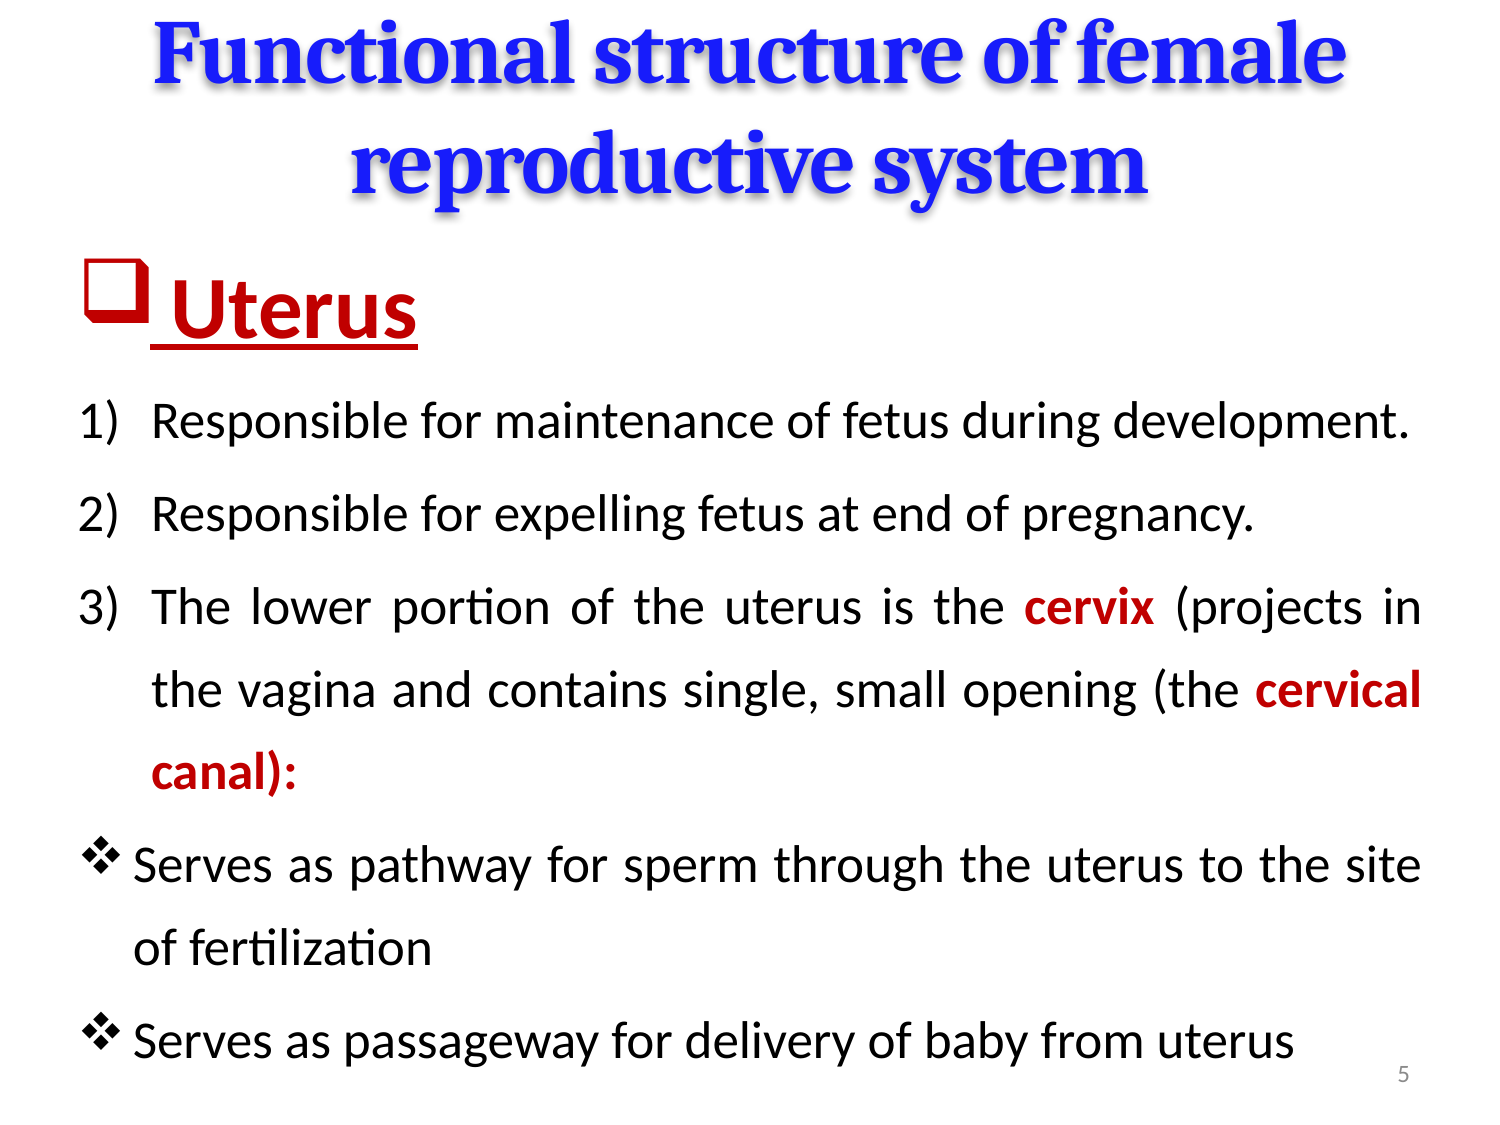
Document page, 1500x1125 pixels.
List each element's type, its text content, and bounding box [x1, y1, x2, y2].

slide_number 5 [1074, 1042, 1425, 1103]
text_box Functional structure of female reproductive system [125, 24, 1375, 179]
list Uterus Responsible for maintenance of fetus during development. Responsible for expelling fetus at end of pregnancy. The lower portion of the uterus is the cervix (projects in the vagina and contains single, small opening (the cervical canal): Serves as pathway for sperm through the uterus to the site of fertilization Serves as passageway for delivery of baby from uterus [62, 262, 1438, 1105]
